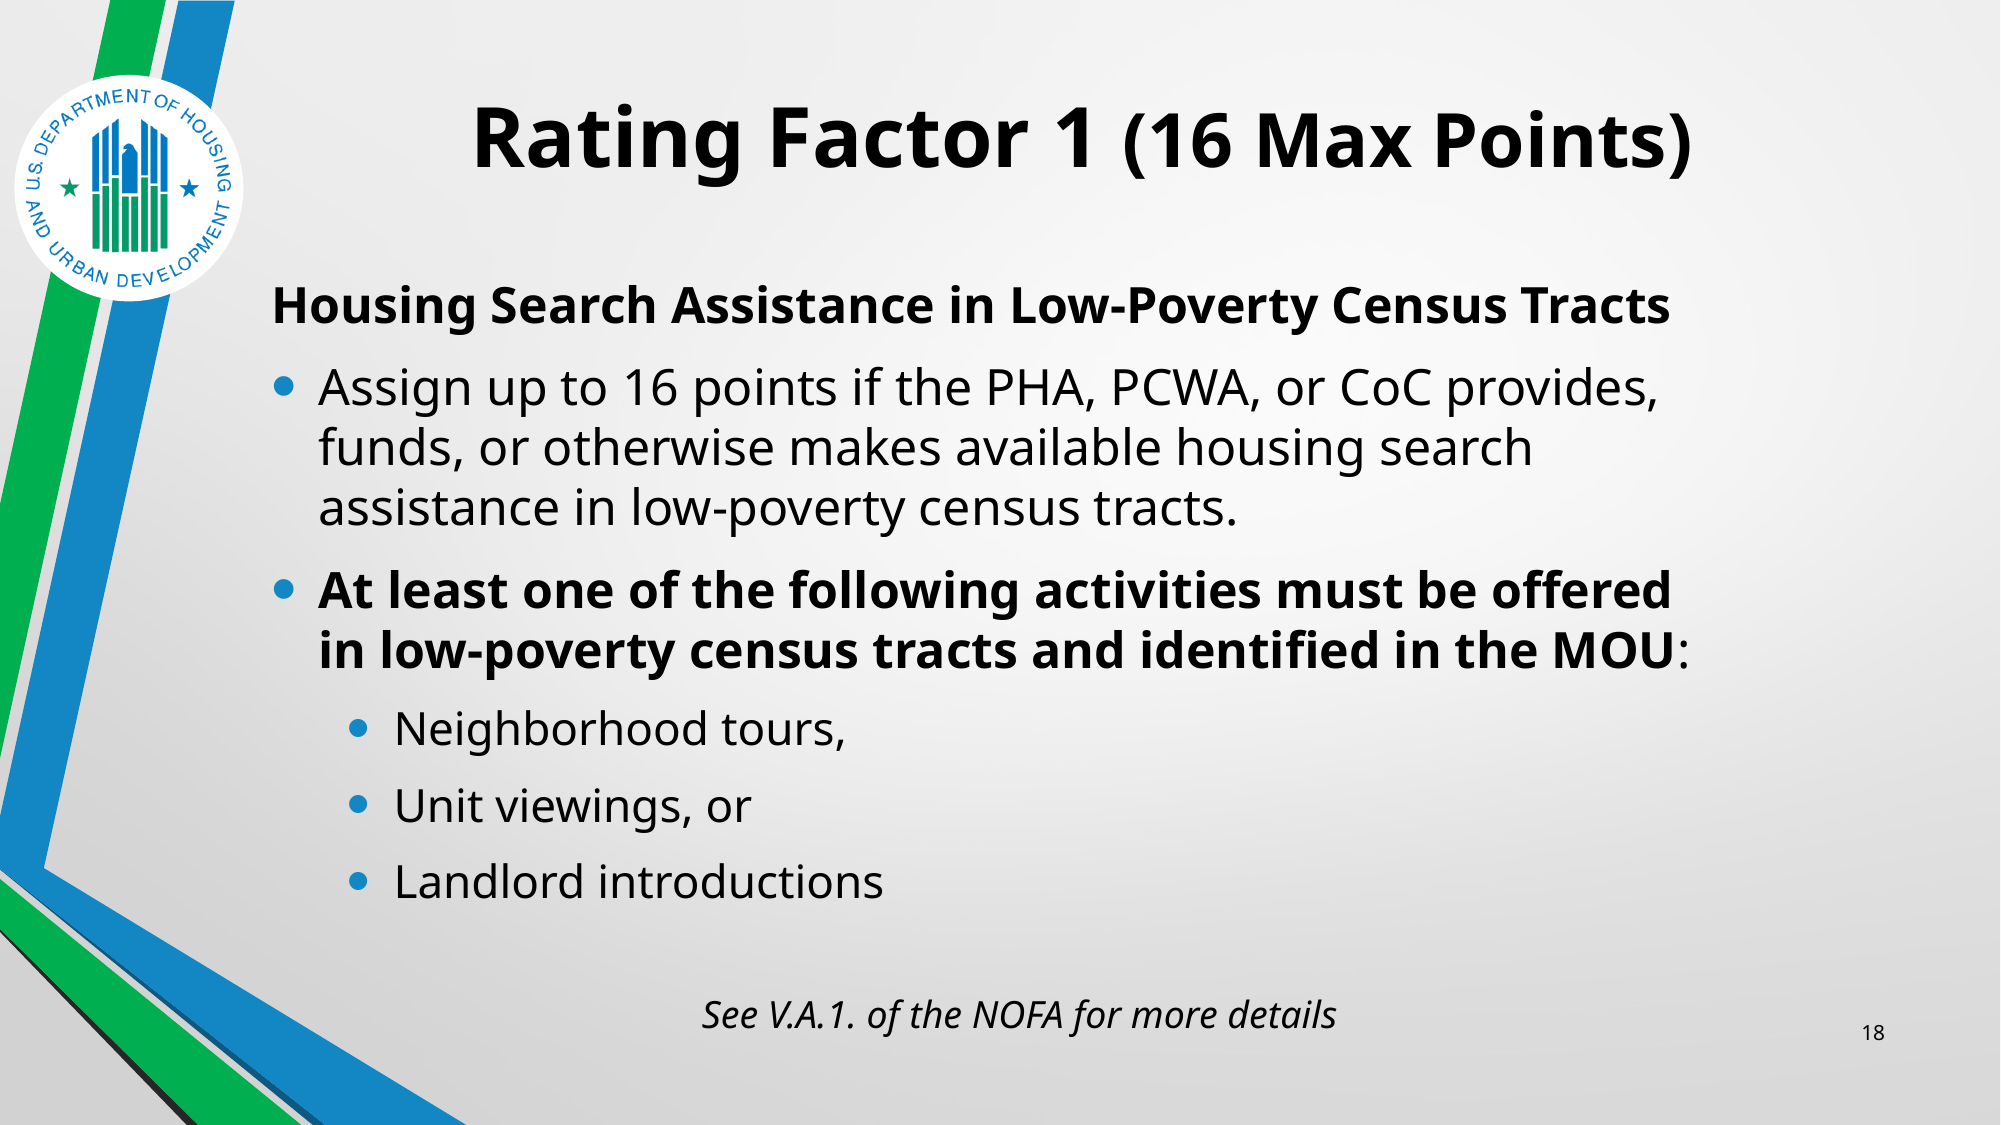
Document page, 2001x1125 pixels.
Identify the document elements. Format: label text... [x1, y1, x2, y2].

list Housing Search Assistance in Low-Poverty Census Tracts Assign up to 16 points if the PHA, PCWA, or CoC provides, funds, or otherwise makes available housing search assistance in low-poverty census tracts. At least one of the following activities must be offered in low-poverty census tracts and identified in the MOU: Neighborhood tours, Unit viewings, or Landlord introductions [256, 197, 1725, 984]
title Rating Factor 1 (16 Max Points) [239, 27, 1925, 241]
text_box See V.A.1. of the NOFA for more details [687, 983, 1353, 1044]
picture [26, 89, 231, 287]
slide_number 18 [1809, 1003, 1900, 1064]
